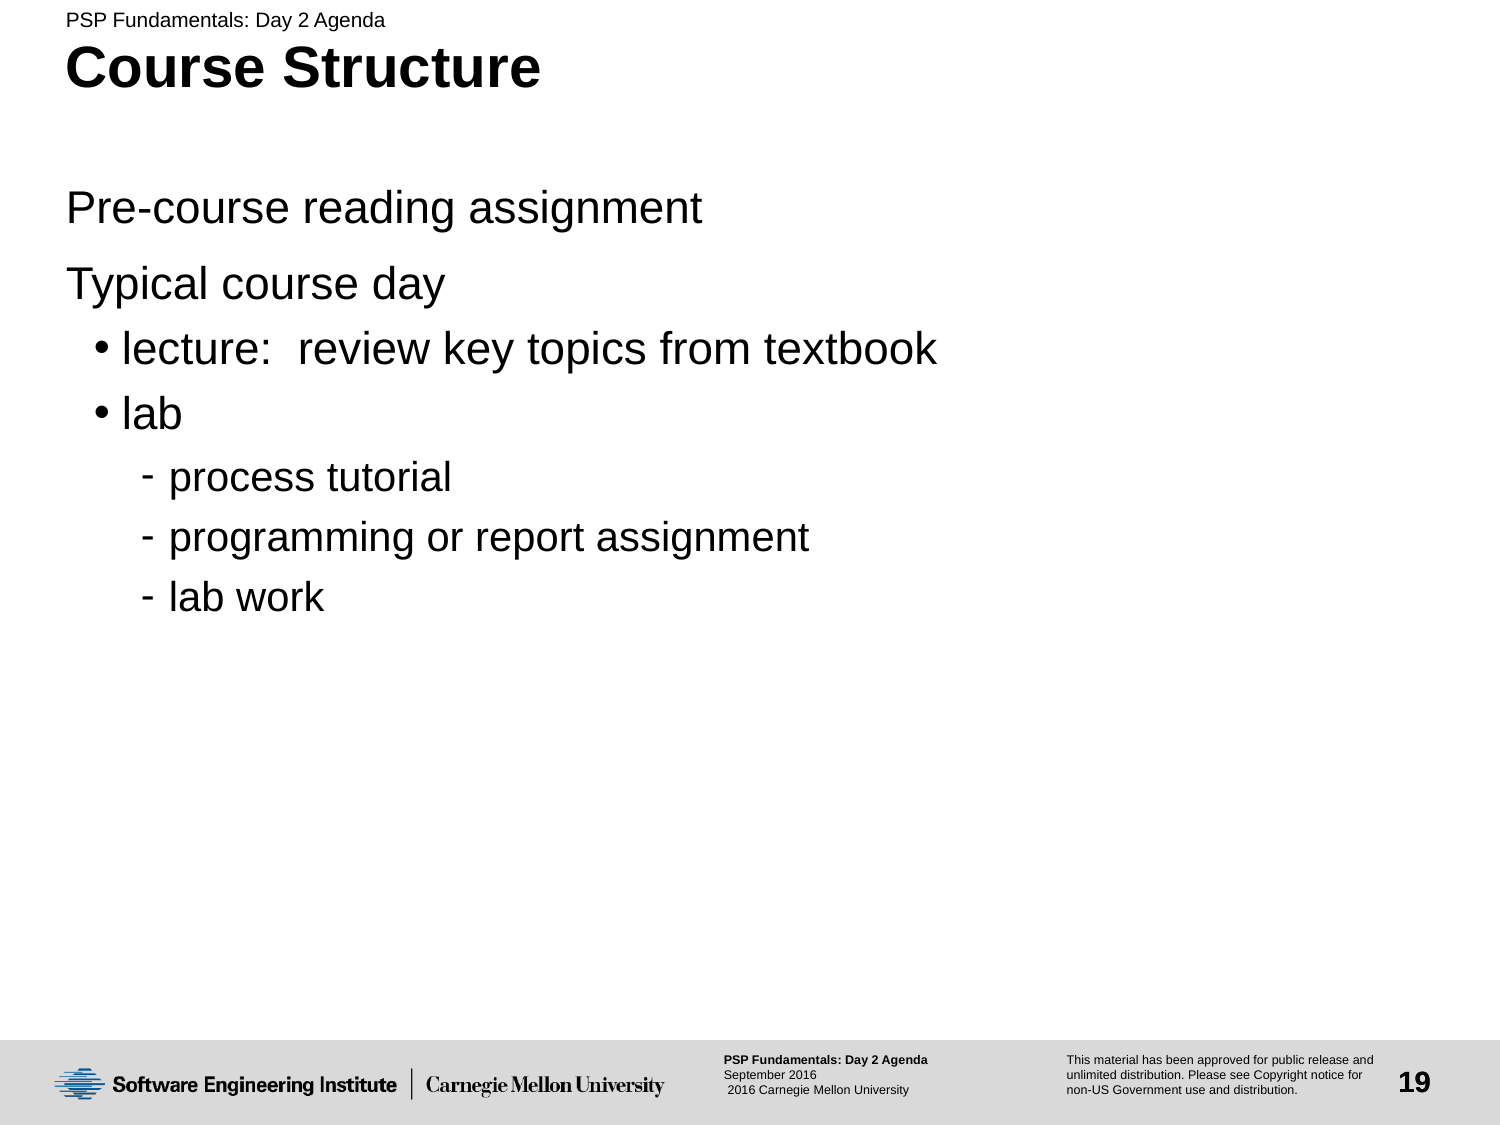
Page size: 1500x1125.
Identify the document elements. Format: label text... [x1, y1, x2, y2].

title Course Structure [65, 37, 1430, 148]
list Pre-course reading assignment Typical course day lecture: review key topics from textbook lab process tutorial programming or report assignment lab work [65, 177, 1431, 1000]
picture [46, 1061, 673, 1104]
